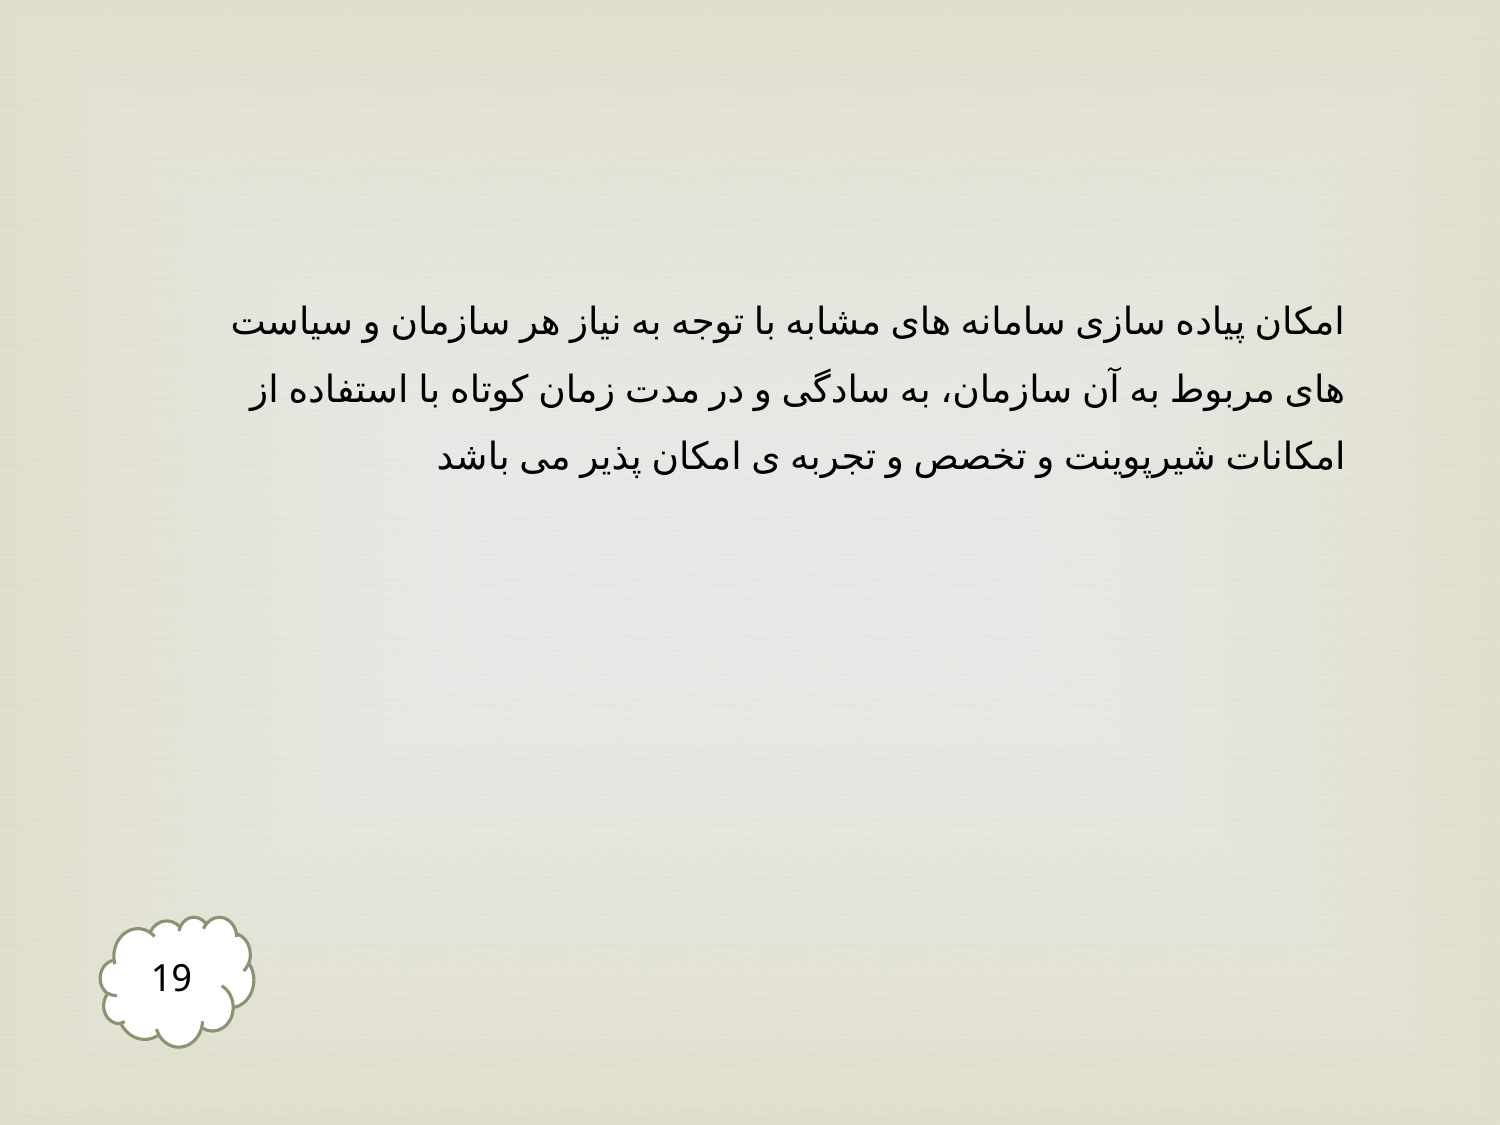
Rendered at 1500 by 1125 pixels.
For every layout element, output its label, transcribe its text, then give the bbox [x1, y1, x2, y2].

text_box امکان پیاده سازی سامانه های مشابه با توجه به نیاز هر سازمان و سیاست های مربوط به آن سازمان، به سادگی و در مدت زمان کوتاه با استفاده از امکانات شیرپوینت و تخصص و تجربه ی امکان پذیر می باشد [159, 267, 1362, 485]
